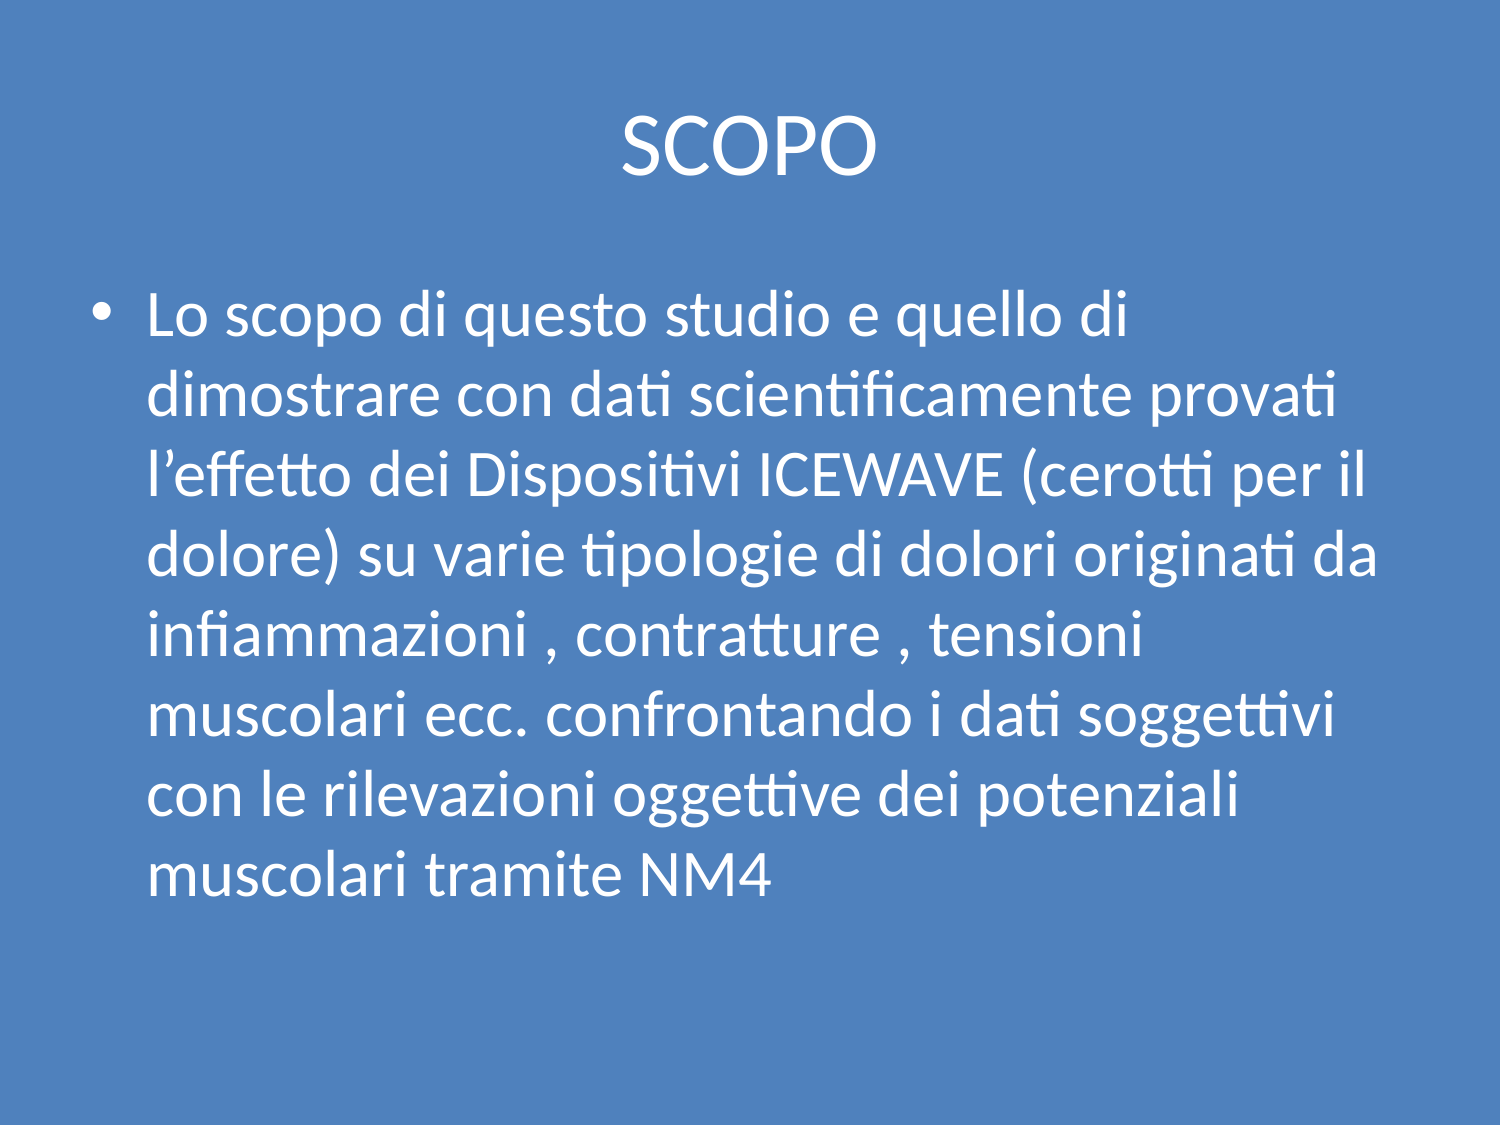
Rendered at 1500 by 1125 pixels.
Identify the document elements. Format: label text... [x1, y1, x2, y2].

list Lo scopo di questo studio e quello di dimostrare con dati scientificamente provati l’effetto dei Dispositivi ICEWAVE (cerotti per il dolore) su varie tipologie di dolori originati da infiammazioni , contratture , tensioni muscolari ecc. confrontando i dati soggettivi con le rilevazioni oggettive dei potenziali muscolari tramite NM4 [75, 262, 1425, 1005]
title SCOPO [75, 45, 1425, 233]
